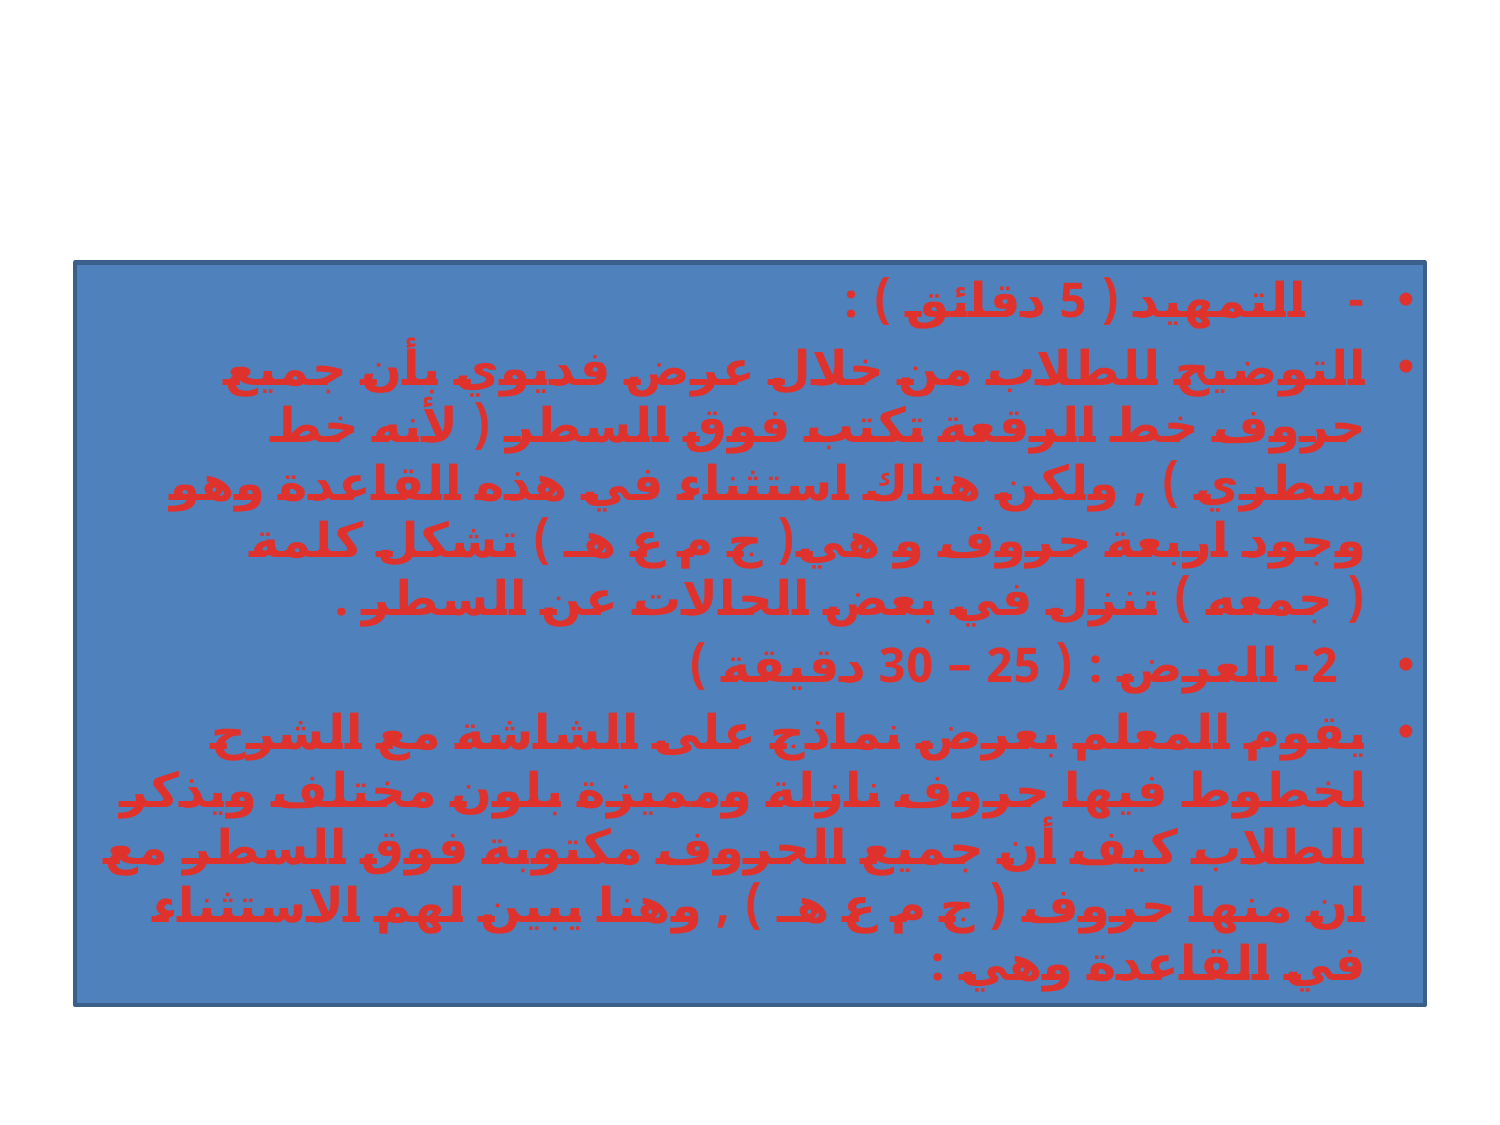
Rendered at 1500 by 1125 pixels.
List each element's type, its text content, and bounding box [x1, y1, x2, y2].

list - التمهيد ( 5 دقائق ) : التوضيح للطلاب من خلال عرض فديوي بأن جميع حروف خط الرقعة تكتب فوق السطر ( لأنه خط سطري ) , ولكن هناك استثناء في هذه القاعدة وهو وجود اربعة حروف و هي( ج م ع هـ ) تشكل كلمة ( جمعه ) تنزل في بعض الحالات عن السطر . 2- العرض : ( 25 – 30 دقيقة ) يقوم المعلم بعرض نماذج على الشاشة مع الشرح لخطوط فيها حروف نازلة ومميزة بلون مختلف ويذكر للطلاب كيف أن جميع الحروف مكتوبة فوق السطر مع ان منها حروف ( ج م ع هـ ) , وهنا يبين لهم الاستثناء في القاعدة وهي : [73, 260, 1427, 1007]
